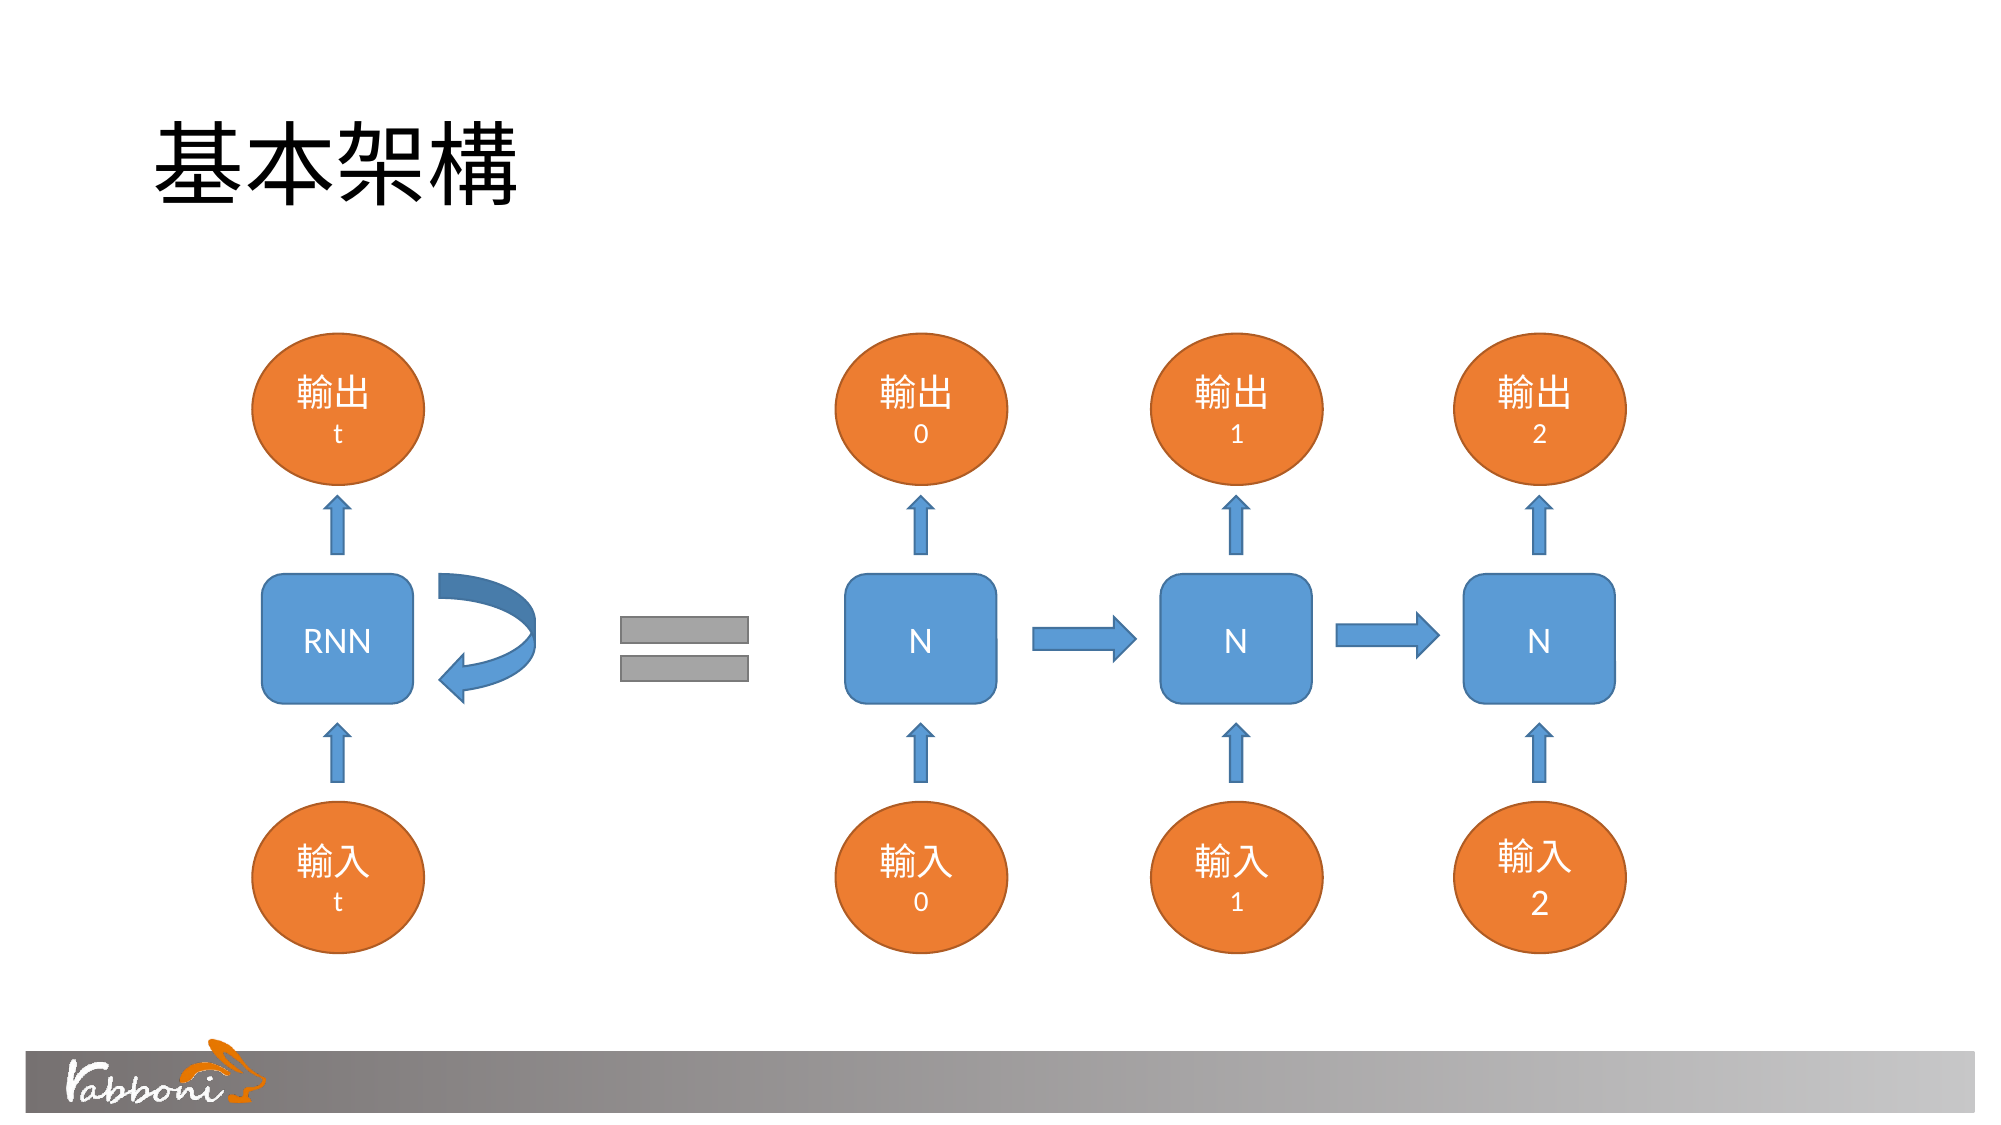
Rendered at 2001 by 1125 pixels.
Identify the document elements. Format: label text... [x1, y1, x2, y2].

text_box 輸入t [251, 800, 426, 955]
text_box N [844, 572, 998, 705]
text_box [1524, 494, 1555, 556]
text_box 輸出2 [1453, 332, 1627, 486]
text_box RNN [260, 572, 415, 705]
text_box [620, 655, 749, 682]
text_box [1221, 722, 1251, 783]
title 基本架構 [137, 59, 1863, 278]
text_box [1221, 494, 1251, 556]
text_box [322, 722, 353, 783]
picture [66, 1029, 268, 1112]
text_box 輸出t [251, 332, 426, 486]
text_box [1524, 722, 1555, 783]
text_box [438, 572, 536, 705]
text_box [620, 616, 749, 644]
text_box 輸出0 [834, 332, 1009, 486]
text_box 輸入2 [1453, 800, 1627, 955]
text_box [905, 494, 936, 556]
text_box [905, 722, 936, 783]
text_box [1032, 614, 1138, 664]
text_box 輸出1 [1149, 332, 1324, 486]
text_box 輸入1 [1149, 800, 1324, 955]
text_box 輸入0 [834, 800, 1009, 955]
text_box [322, 494, 353, 556]
text_box N [1159, 572, 1313, 705]
text_box N [1462, 572, 1617, 705]
text_box [1335, 610, 1441, 660]
